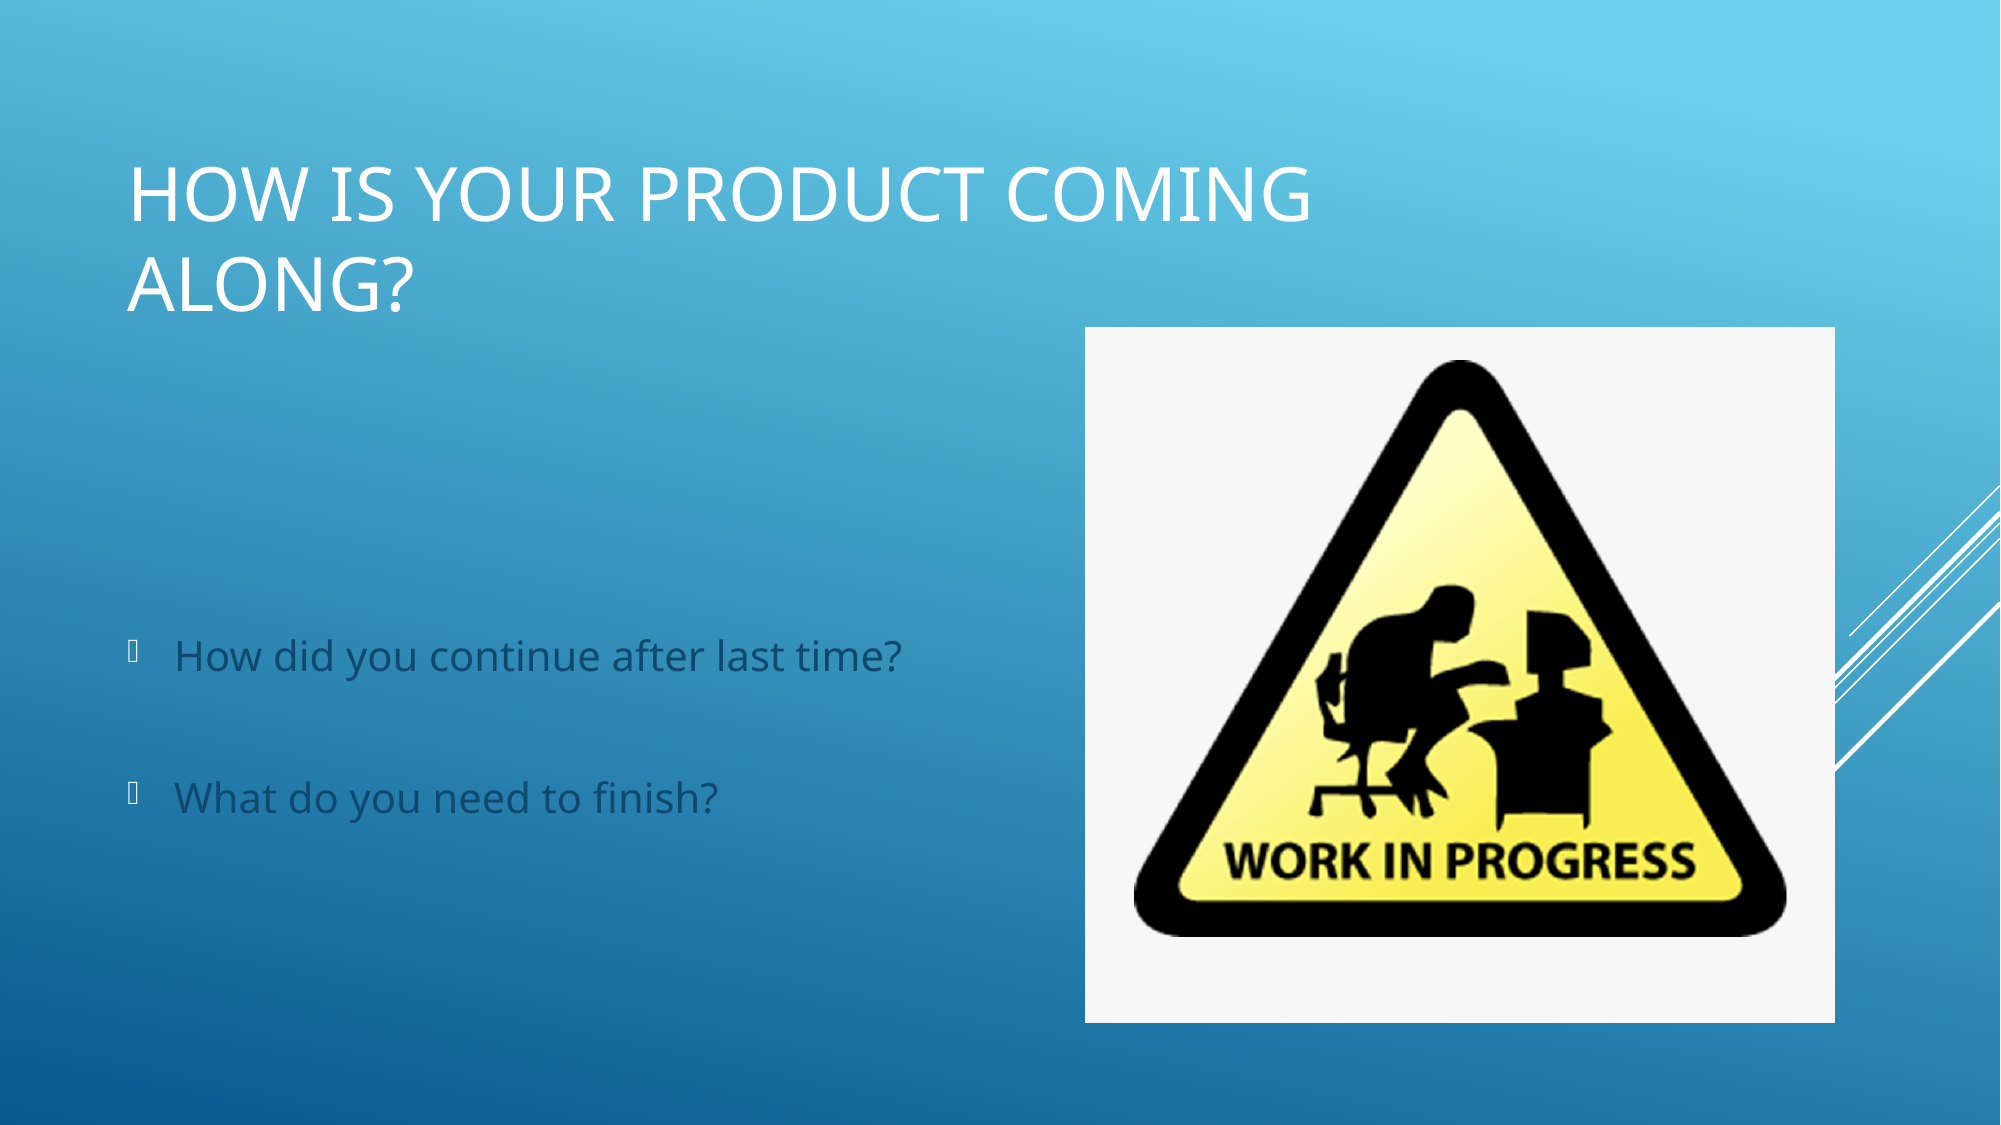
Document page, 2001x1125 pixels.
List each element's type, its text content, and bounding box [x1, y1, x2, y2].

title How is your product coming along? [112, 112, 1513, 360]
picture [1084, 326, 1835, 1023]
list How did you continue after last time? What do you need to finish? [112, 429, 1084, 1023]
